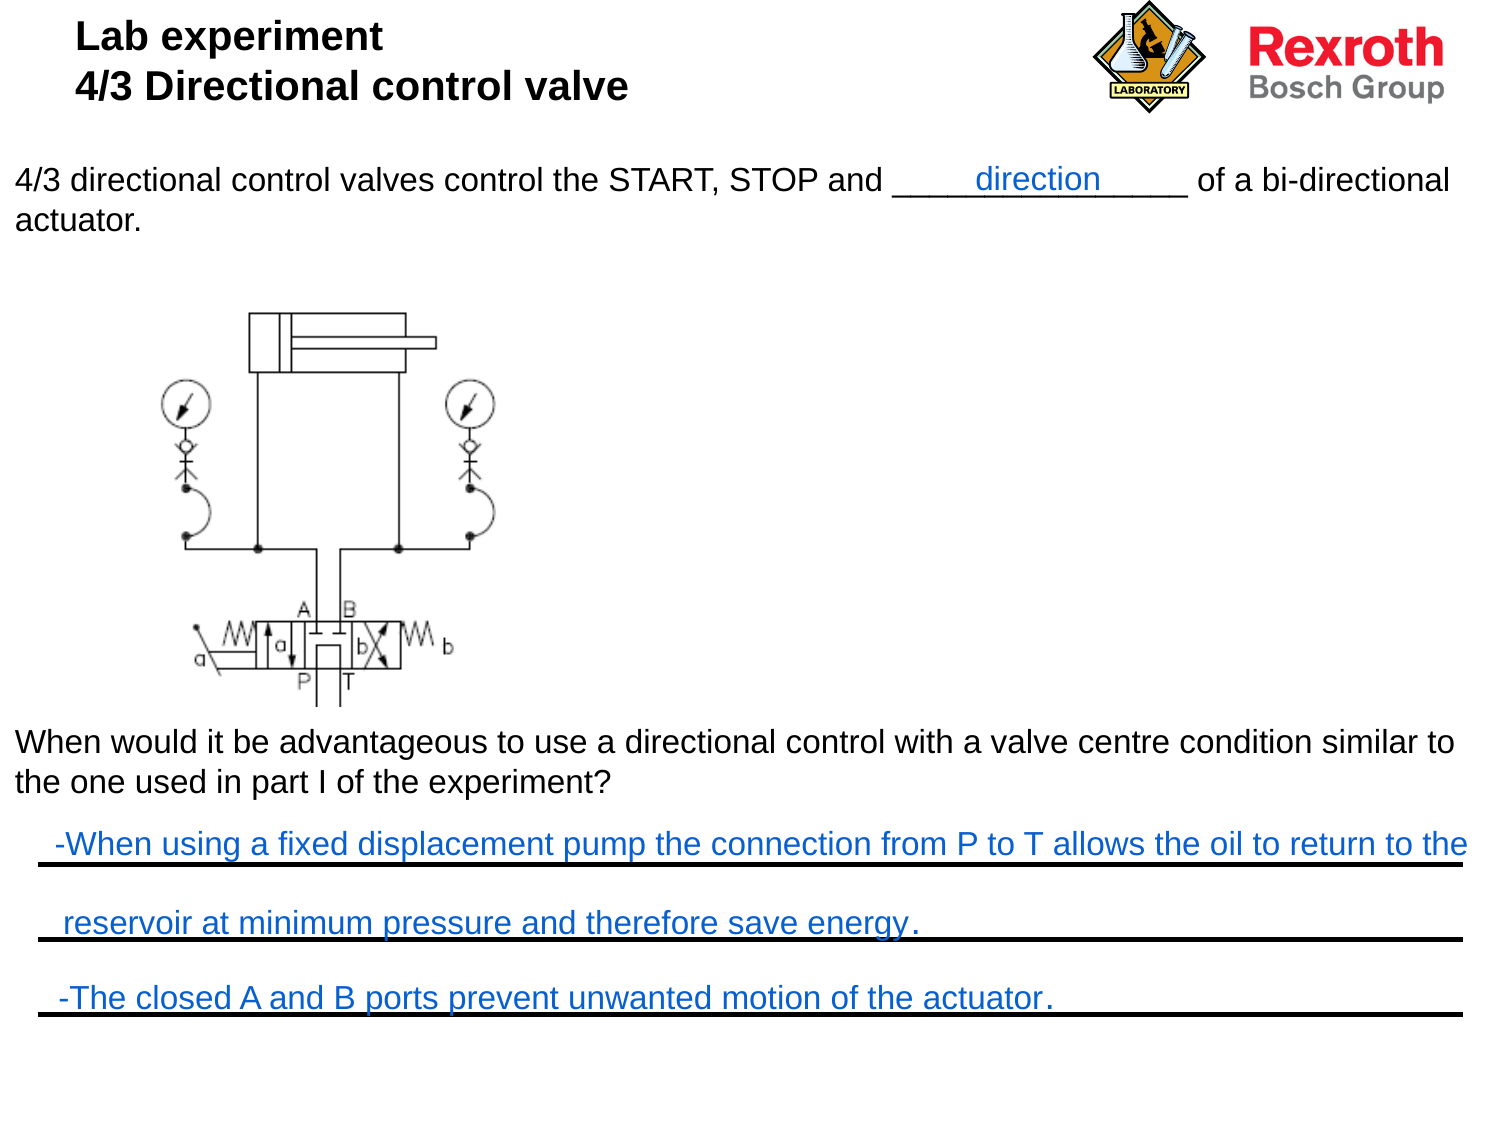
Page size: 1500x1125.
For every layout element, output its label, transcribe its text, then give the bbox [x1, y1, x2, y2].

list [1092, 0, 1207, 114]
text_box When would it be advantageous to use a directional control with a valve centre condition similar to the one used in part I of the experiment? [0, 713, 1500, 808]
text_box reservoir at minimum pressure and therefore save energy. [48, 889, 937, 938]
text_box -The closed A and B ports prevent unwanted motion of the actuator. [43, 964, 1071, 1013]
text_box 4/3 directional control valves control the START, STOP and ________________ of a bi-directional actuator. [0, 150, 1500, 246]
picture [0, 299, 713, 707]
text_box direction [960, 149, 1117, 205]
title Lab experiment 4/3 Directional control valve [75, 0, 1090, 113]
text_box -When using a fixed displacement pump the connection from P to T allows the oil to return to the [39, 814, 1487, 870]
picture [1224, 0, 1492, 118]
